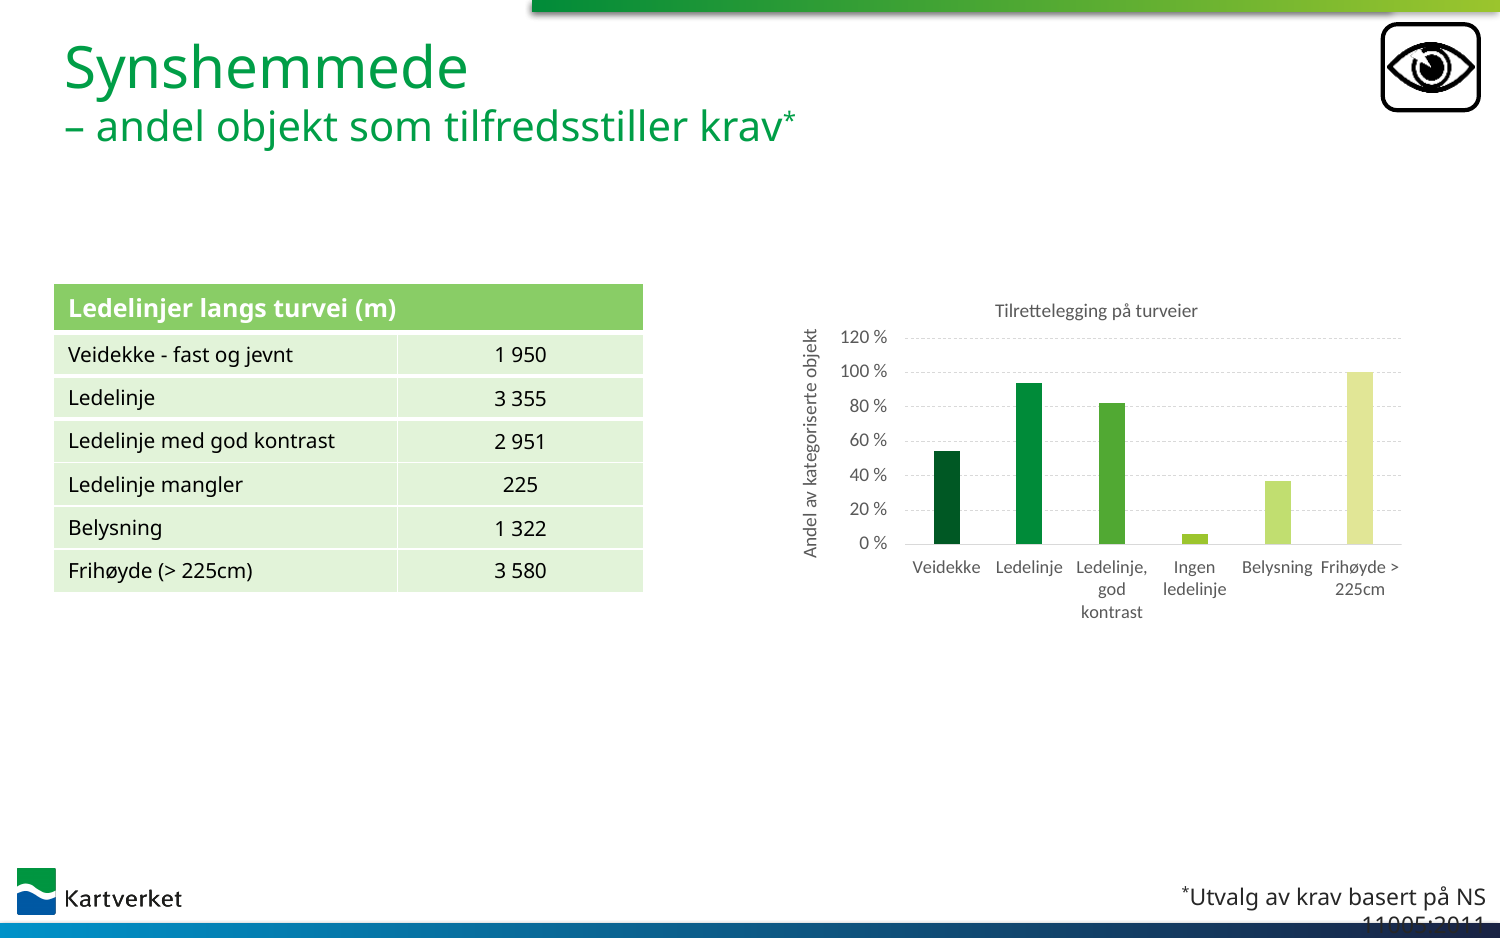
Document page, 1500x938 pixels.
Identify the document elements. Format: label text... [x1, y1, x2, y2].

table_cell 3 580 [398, 550, 643, 592]
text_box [1382, 24, 1480, 111]
table_cell 1 950 [398, 335, 643, 374]
table_cell Belysning [54, 507, 397, 548]
table_cell 2 951 [398, 421, 643, 462]
table_cell 225 [398, 463, 643, 505]
picture [791, 291, 1402, 630]
table_cell 1 322 [398, 507, 643, 548]
table_cell Ledelinje [54, 378, 397, 417]
text_box *Utvalg av krav basert på NS 11005:2011 [1068, 873, 1500, 938]
table_cell Veidekke - fast og jevnt [54, 335, 397, 374]
table_cell Ledelinje med god kontrast [54, 421, 397, 462]
table_header Ledelinjer langs turvei (m) [54, 284, 643, 330]
table_cell 3 355 [398, 378, 643, 417]
text_box Synshemmede – andel objekt som tilfredsstiller krav* [49, 24, 1431, 158]
table_cell Frihøyde (> 225cm) [54, 550, 397, 592]
table_cell Ledelinje mangler [54, 463, 397, 505]
